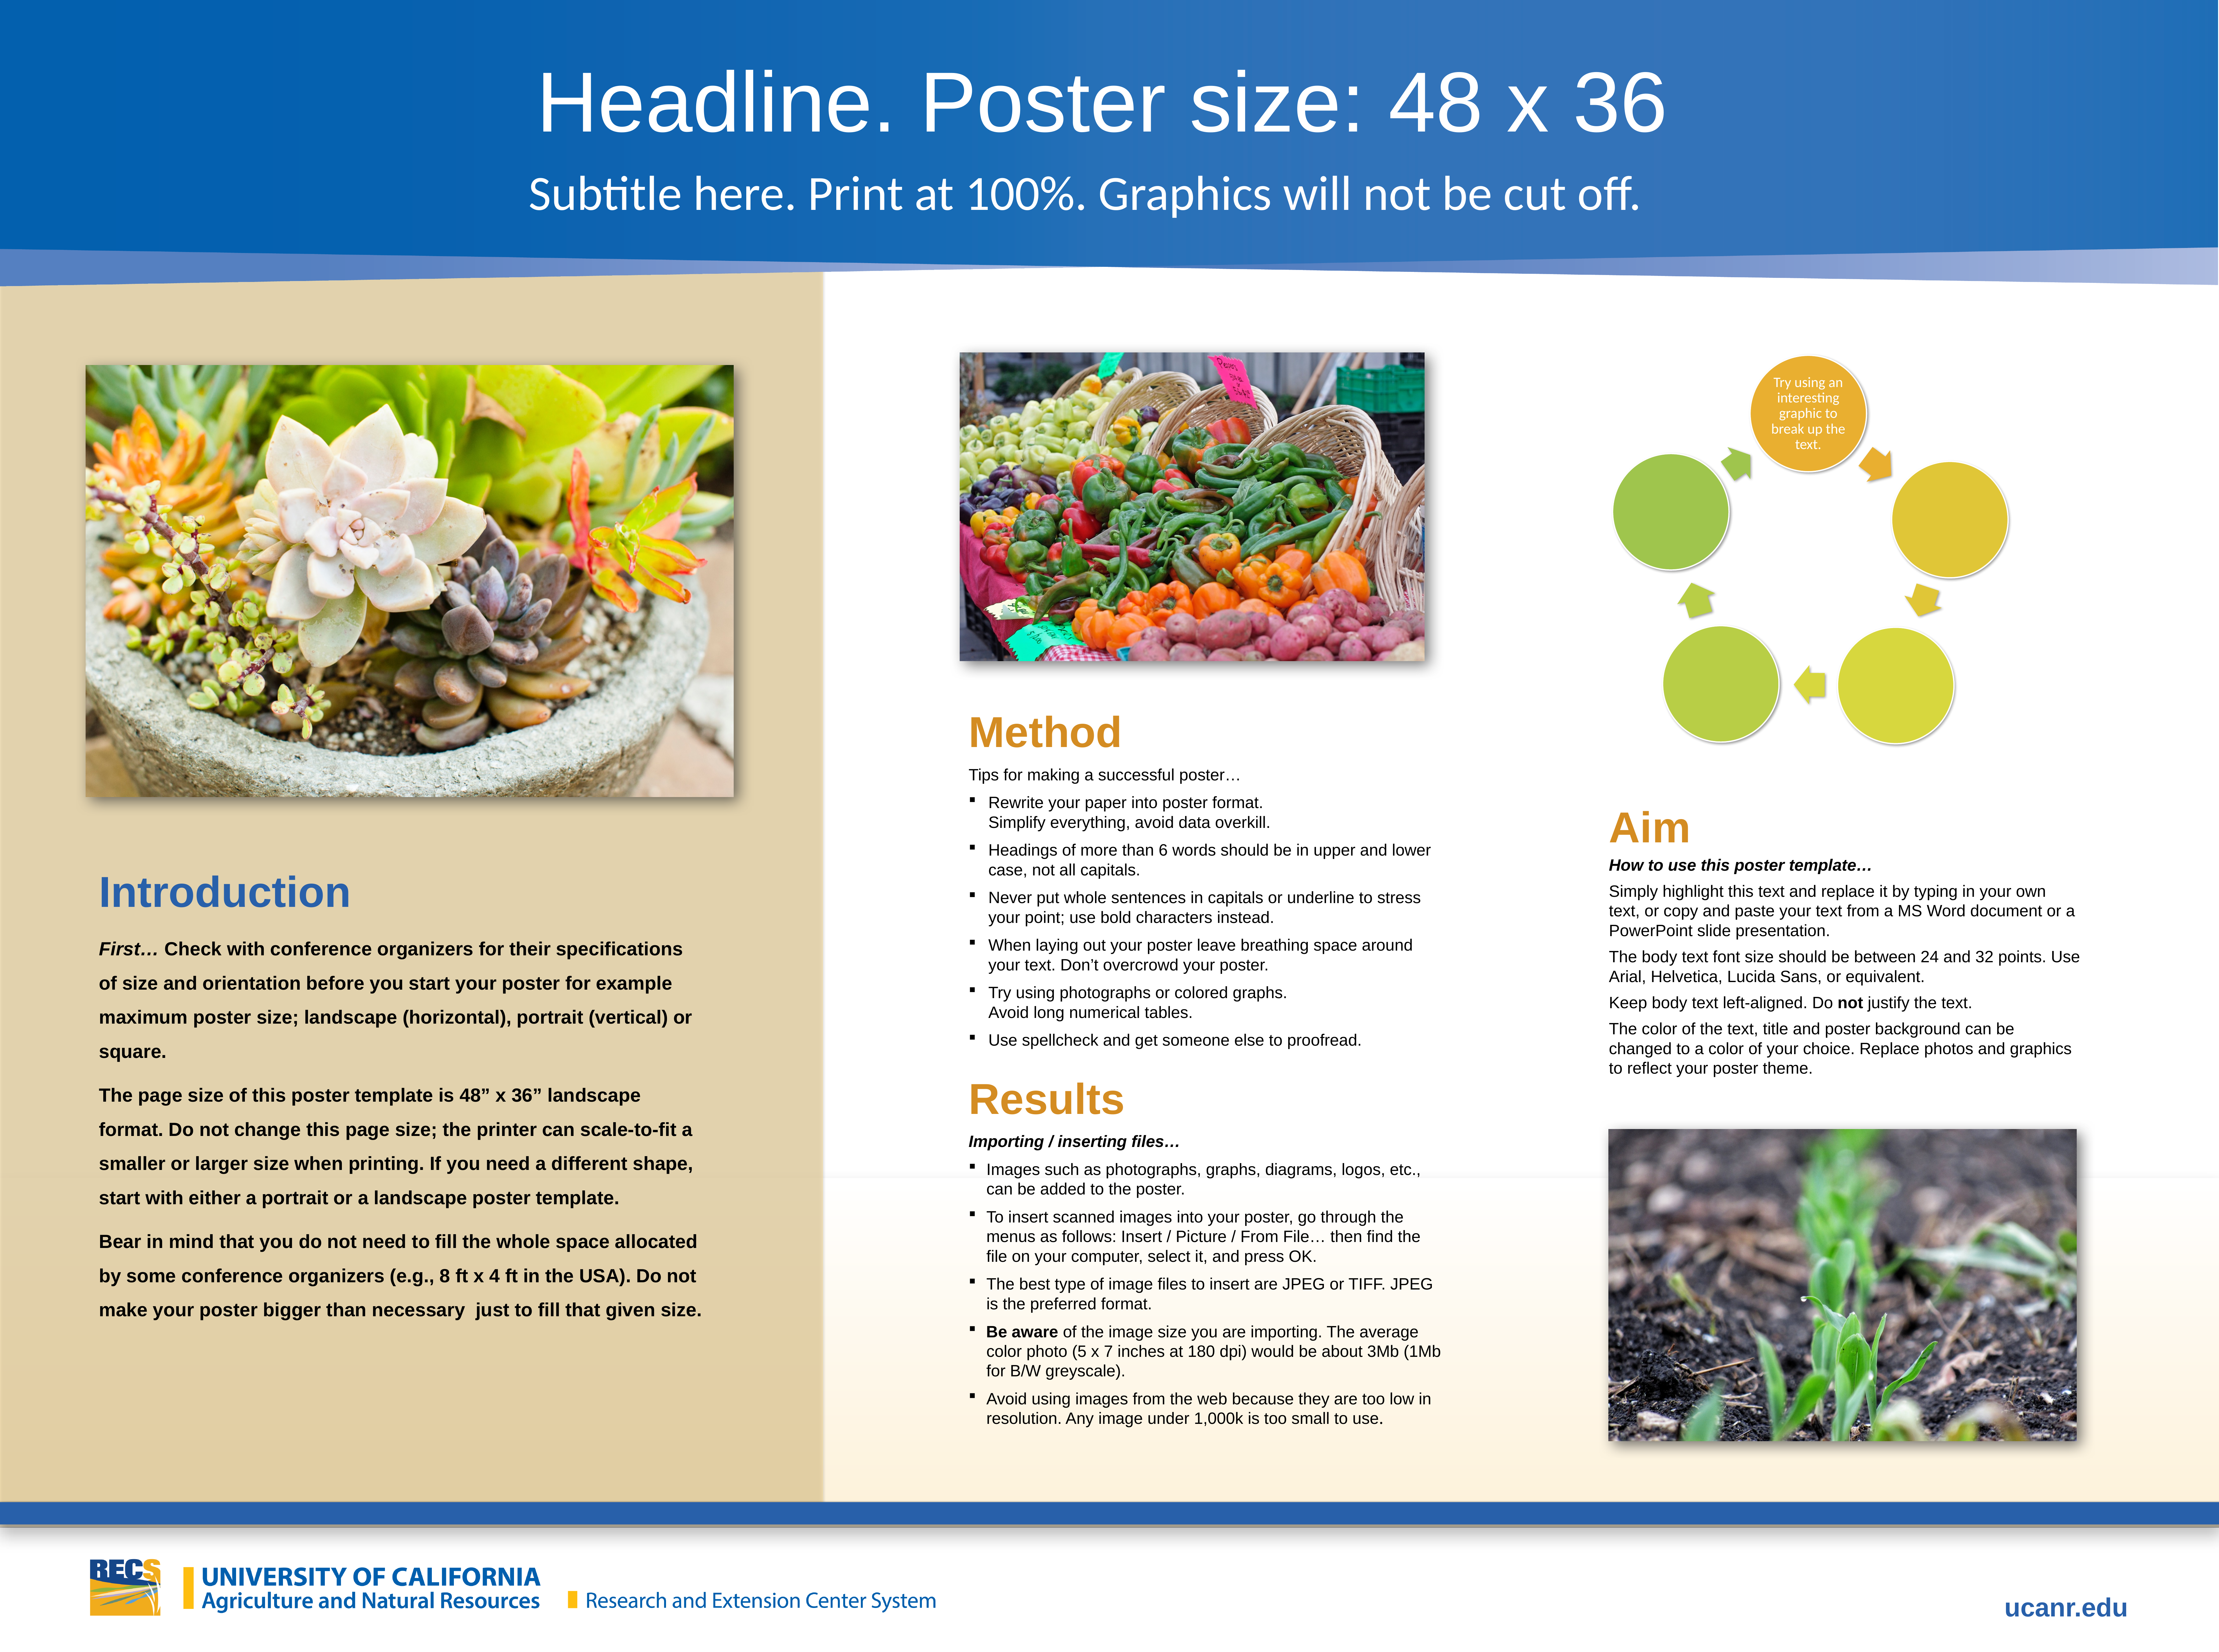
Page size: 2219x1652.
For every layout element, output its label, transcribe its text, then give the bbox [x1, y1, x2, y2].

text_box Aim How to use this poster template… Simply highlight this text and replace it by typing in your own text, or copy and paste your text from a MS Word document or a PowerPoint slide presentation. The body text font size should be between 24 and 32 points. Use Arial, Helvetica, Lucida Sans, or equivalent. Keep body text left-aligned. Do not justify the text. The color of the text, title and poster background can be changed to a color of your choice. Replace photos and graphics to reflect your poster theme. [1604, 797, 2086, 1080]
text_box Introduction First… Check with conference organizers for their specifications of size and orientation before you start your poster for example maximum poster size; landscape (horizontal), portrait (vertical) or square. The page size of this poster template is 48” x 36” landscape format. Do not change this page size; the printer can scale-to-fit a smaller or larger size when printing. If you need a different shape, start with either a portrait or a landscape poster template. Bear in mind that you do not need to fill the whole space allocated by some conference organizers (e.g., 8 ft x 4 ft in the USA). Do not make your poster bigger than necessary just to fill that given size. [75, 825, 728, 1558]
picture [86, 1556, 943, 1620]
picture [0, 0, 2218, 296]
picture [86, 365, 734, 797]
text_box Method Tips for making a successful poster… Rewrite your paper into poster format. Simplify everything, avoid data overkill. Headings of more than 6 words should be in upper and lower case, not all capitals. Never put whole sentences in capitals or underline to stress your point; use bold characters instead. When laying out your poster leave breathing space around your text. Don’t overcrowd your poster. Try using photographs or colored graphs. Avoid long numerical tables. Use spellcheck and get someone else to proofread. Results Importing / inserting files… Images such as photographs, graphs, diagrams, logos, etc., can be added to the poster. To insert scanned images into your poster, go through the menus as follows: Insert / Picture / From File… then find the file on your computer, select it, and press OK. The best type of image files to insert are JPEG or TIFF. JPEG is the preferred format. Be aware of the image size you are importing. The average color photo (5 x 7 inches at 180 dpi) would be about 3Mb (1Mb for B/W greyscale). Avoid using images from the web because they are too low in resolution. Any image under 1,000k is too small to use. [942, 678, 1469, 1474]
title Headline. Poster size: 48 x 36 [77, 1, 2105, 208]
picture [1608, 1129, 2077, 1441]
picture [960, 352, 1425, 661]
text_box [1608, 277, 2008, 821]
subtitle Subtitle here. Print at 100%. Graphics will not be cut off. [209, 150, 1973, 267]
